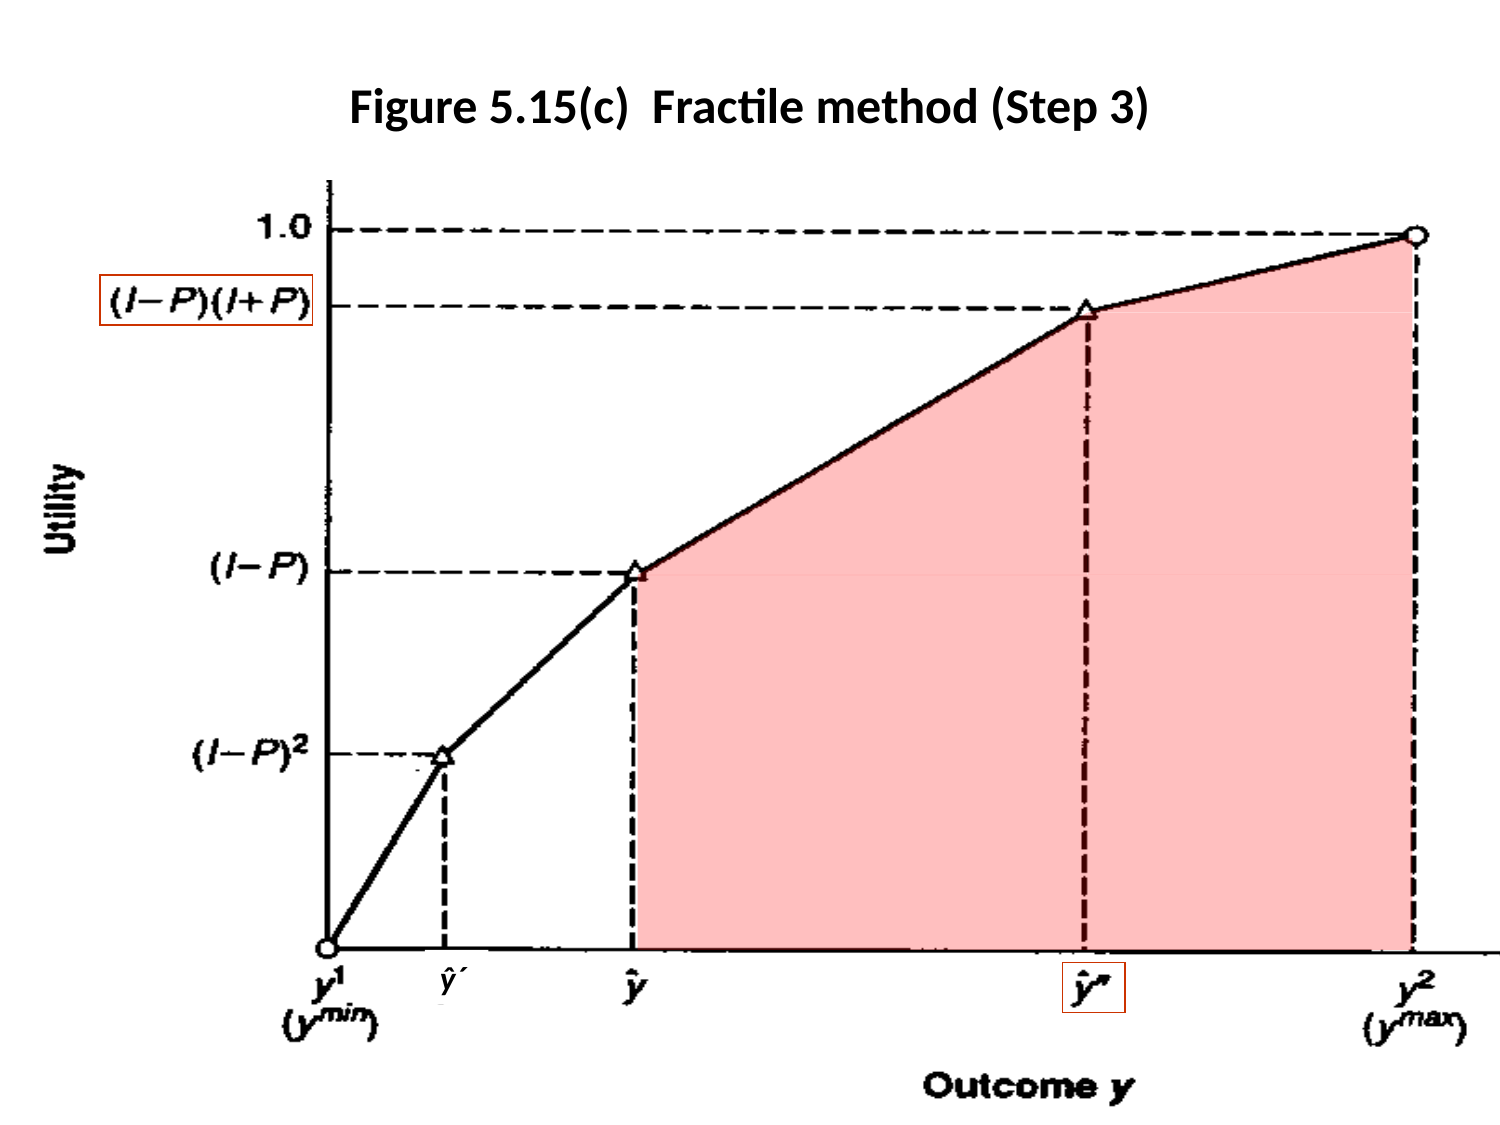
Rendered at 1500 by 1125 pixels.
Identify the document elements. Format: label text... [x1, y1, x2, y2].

title Figure 5.15(c) Fractile method (Step 3) [75, 45, 1425, 163]
picture [0, 180, 1500, 1125]
